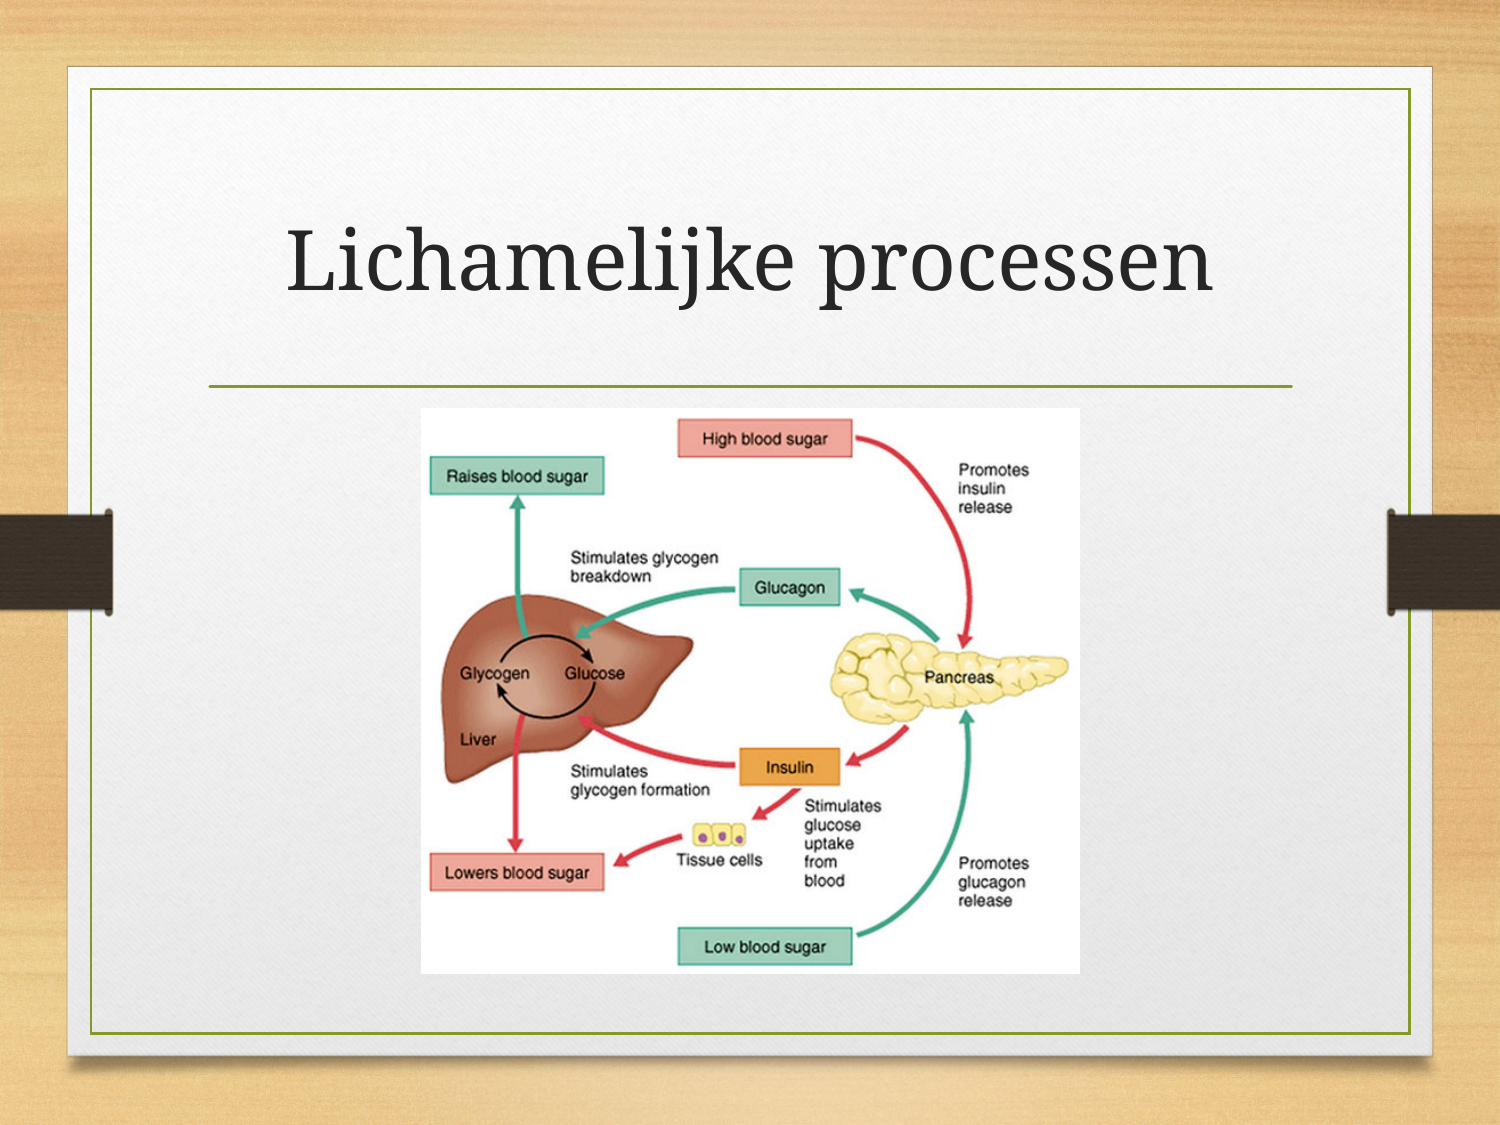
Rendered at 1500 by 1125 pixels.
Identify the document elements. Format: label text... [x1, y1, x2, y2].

title Lichamelijke processen [193, 150, 1309, 365]
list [421, 408, 1081, 974]
picture [0, 0, 1500, 1125]
